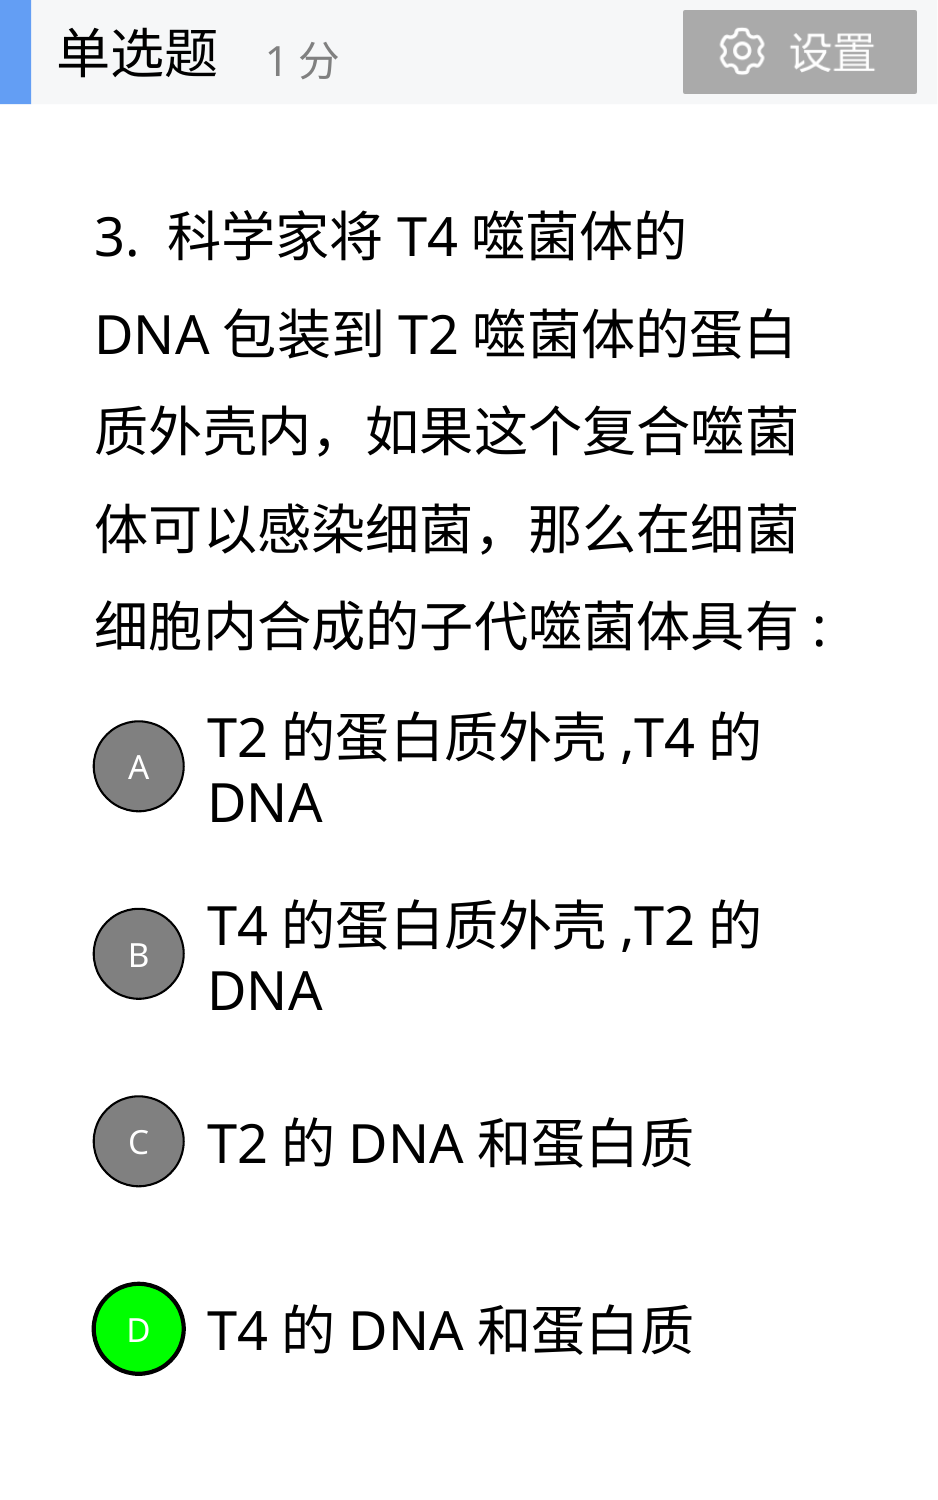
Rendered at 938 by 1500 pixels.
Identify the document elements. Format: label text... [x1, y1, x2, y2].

text_box 3. 科学家将T4噬菌体的DNA包装到T2噬菌体的蛋白质外壳内，如果这个复合噬菌体可以感染细菌，那么在细菌细胞内合成的子代噬菌体具有: [79, 162, 828, 666]
text_box T2的DNA和蛋白质 [192, 1101, 828, 1182]
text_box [0, 0, 938, 105]
text_box C [92, 1095, 185, 1188]
text_box T4的蛋白质外壳,T2的DNA [192, 883, 884, 1029]
text_box T2的蛋白质外壳,T4的DNA [192, 695, 884, 842]
picture [683, 10, 917, 94]
text_box D [92, 1282, 185, 1375]
text_box B [92, 907, 185, 1000]
text_box T4的DNA和蛋白质 [192, 1288, 828, 1370]
text_box A [92, 720, 185, 813]
